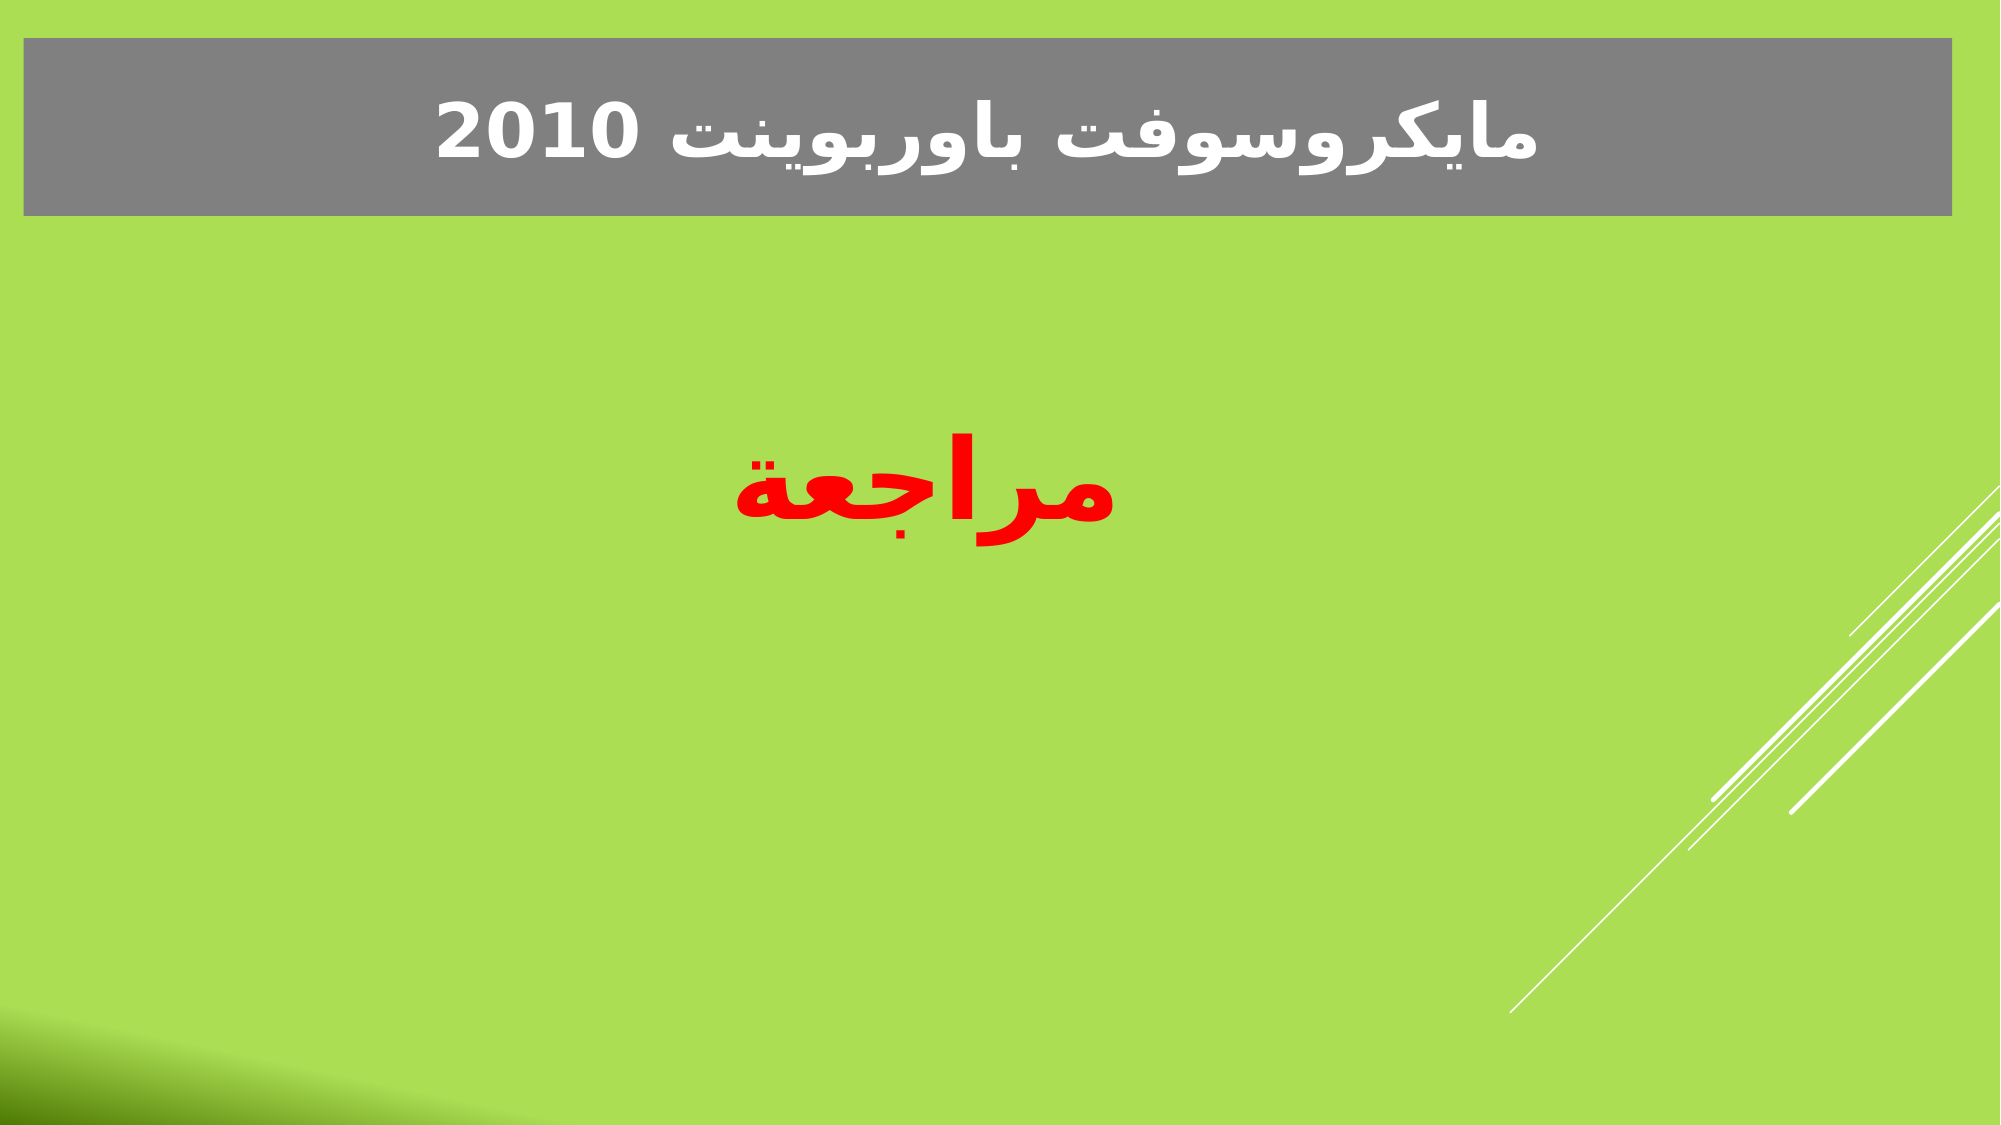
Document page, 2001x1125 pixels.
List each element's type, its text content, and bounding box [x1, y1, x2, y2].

list مراجعة [291, 338, 1562, 782]
text_box مايكروسوفت باوربوينت 2010 [23, 38, 1953, 216]
